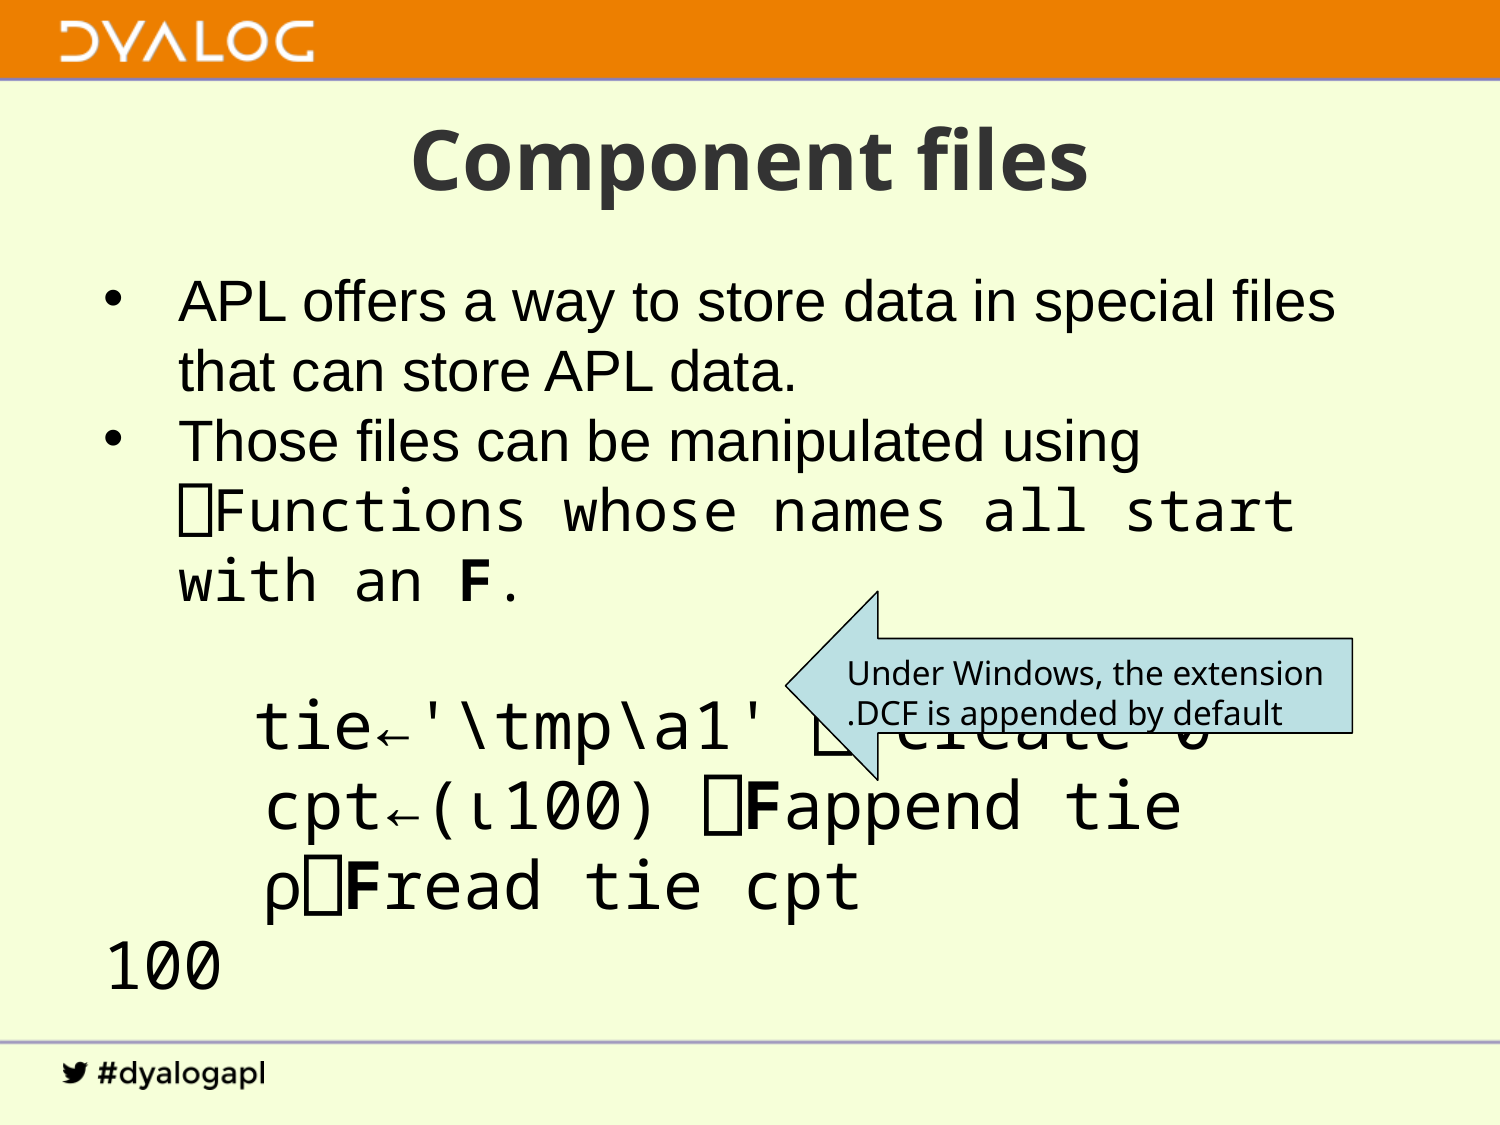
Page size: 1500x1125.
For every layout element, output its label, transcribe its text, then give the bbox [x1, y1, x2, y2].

title Component files [112, 99, 1388, 268]
subtitle APL offers a way to store data in special files that can store APL data. Those files can be manipulated using ⎕Functions whose names all start with an F. tie←'\tmp\a1' ⎕Fcreate 0 cpt←(⍳100) ⎕Fappend tie ⍴⎕Fread tie cpt 100 [88, 255, 1447, 964]
picture [0, 0, 1500, 1125]
text_box Under Windows, the extension .DCF is appended by default [785, 591, 1353, 781]
